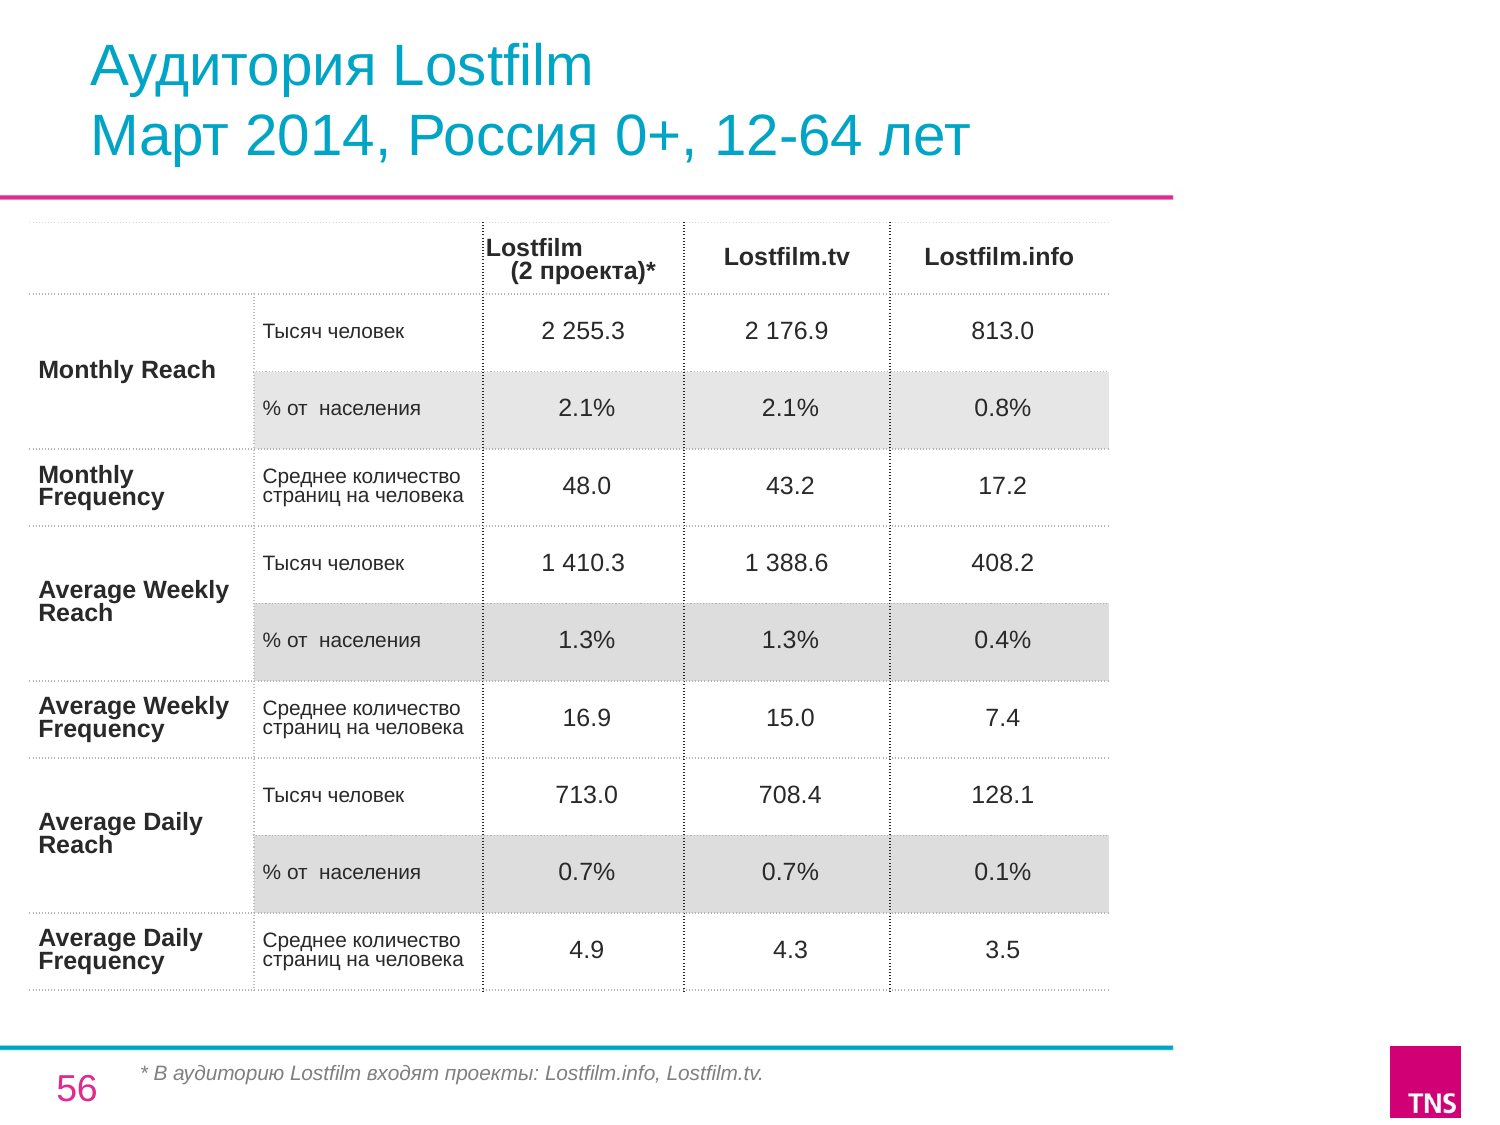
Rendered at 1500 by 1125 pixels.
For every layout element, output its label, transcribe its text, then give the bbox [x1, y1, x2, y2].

table_cell 813.0 [890, 294, 1109, 372]
table_cell 2 176.9 [684, 294, 890, 372]
table_cell Monthly Reach [29, 294, 254, 449]
table_cell 4.3 [684, 913, 890, 990]
table_cell Average Weekly Reach [29, 526, 254, 681]
picture [0, 0, 1500, 1125]
table_cell 17.2 [890, 449, 1109, 526]
table_cell Среднее количество страниц на человека [254, 449, 483, 526]
table_cell 2.1% [483, 372, 684, 449]
table_cell Average Daily Reach [29, 758, 254, 913]
table_header Lostfilm (2 проекта)* [483, 223, 684, 294]
table_cell 43.2 [684, 449, 890, 526]
table_cell 713.0 [483, 758, 684, 835]
table_header [29, 223, 483, 294]
table_cell 0.7% [483, 835, 684, 913]
table_cell % от населения [254, 835, 483, 913]
table_cell Monthly Frequency [29, 449, 254, 526]
table_cell 0.4% [890, 603, 1109, 681]
table_cell 1.3% [483, 603, 684, 681]
table_cell Тысяч человек [254, 758, 483, 835]
table_cell 408.2 [890, 526, 1109, 603]
table_cell 7.4 [890, 681, 1109, 758]
slide_number 56 [40, 1055, 392, 1125]
table_cell 2.1% [684, 372, 890, 449]
table_cell 0.1% [890, 835, 1109, 913]
table_cell Тысяч человек [254, 294, 483, 372]
table_cell 0.8% [890, 372, 1109, 449]
table_cell 1.3% [684, 603, 890, 681]
table_cell Среднее количество страниц на человека [254, 913, 483, 990]
table_cell 1 410.3 [483, 526, 684, 603]
table_cell 0.7% [684, 835, 890, 913]
table_cell 4.9 [483, 913, 684, 990]
table_cell 708.4 [684, 758, 890, 835]
table_cell % от населения [254, 372, 483, 449]
table_header Lostfilm.tv [684, 223, 890, 294]
table_cell Среднее количество страниц на человека [254, 681, 483, 758]
table_cell 1 388.6 [684, 526, 890, 603]
table_header Lostfilm.info [890, 223, 1109, 294]
title Аудитория Lostfilm Март 2014, Россия 0+, 12-64 лет [74, 8, 1476, 187]
table_cell 2 255.3 [483, 294, 684, 372]
table_cell 128.1 [890, 758, 1109, 835]
table_cell 48.0 [483, 449, 684, 526]
table_cell Average Weekly Frequency [29, 681, 254, 758]
table_cell % от населения [254, 603, 483, 681]
table_cell 15.0 [684, 681, 890, 758]
text_box * В аудиторию Lostfilm входят проекты: Lostfilm.info, Lostfilm.tv. [124, 1052, 1463, 1092]
table_cell 16.9 [483, 681, 684, 758]
table_cell Тысяч человек [254, 526, 483, 603]
table_cell Average Daily Frequency [29, 913, 254, 990]
table_cell 3.5 [890, 913, 1109, 990]
